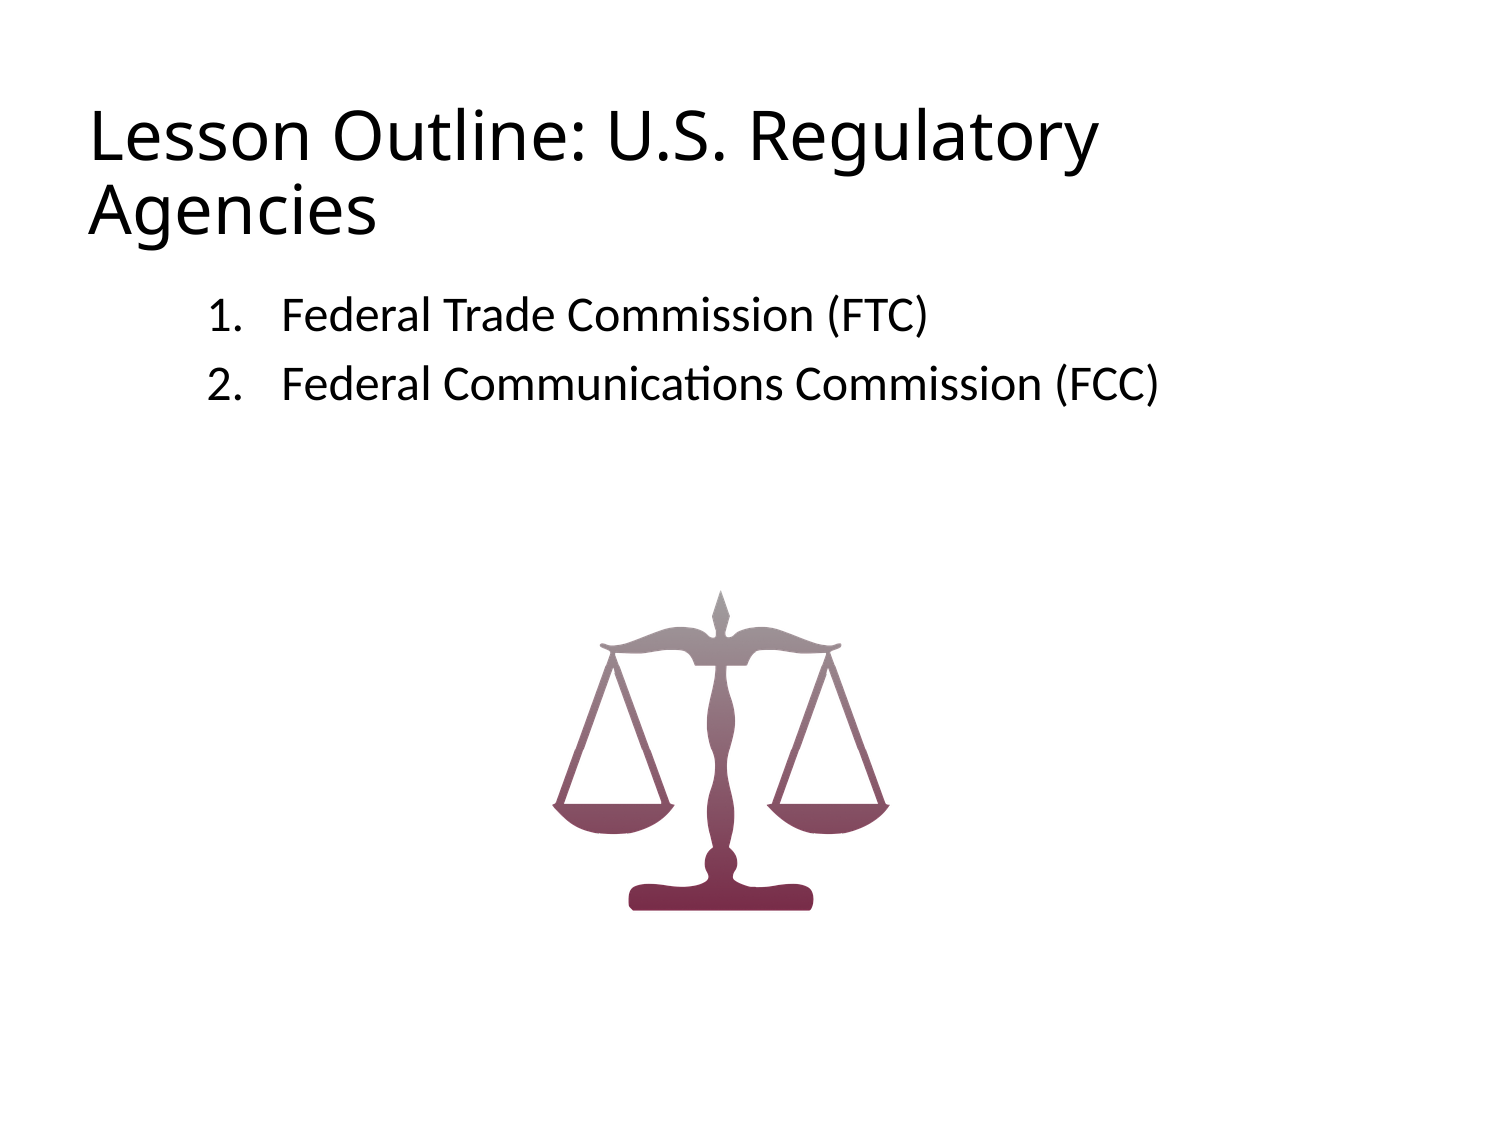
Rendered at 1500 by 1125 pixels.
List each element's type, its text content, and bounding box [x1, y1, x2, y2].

title Lesson Outline: U.S. Regulatory Agencies [73, 66, 1368, 285]
picture [544, 582, 897, 918]
list Federal Trade Commission (FTC) Federal Communications Commission (FCC) [191, 280, 1309, 1018]
